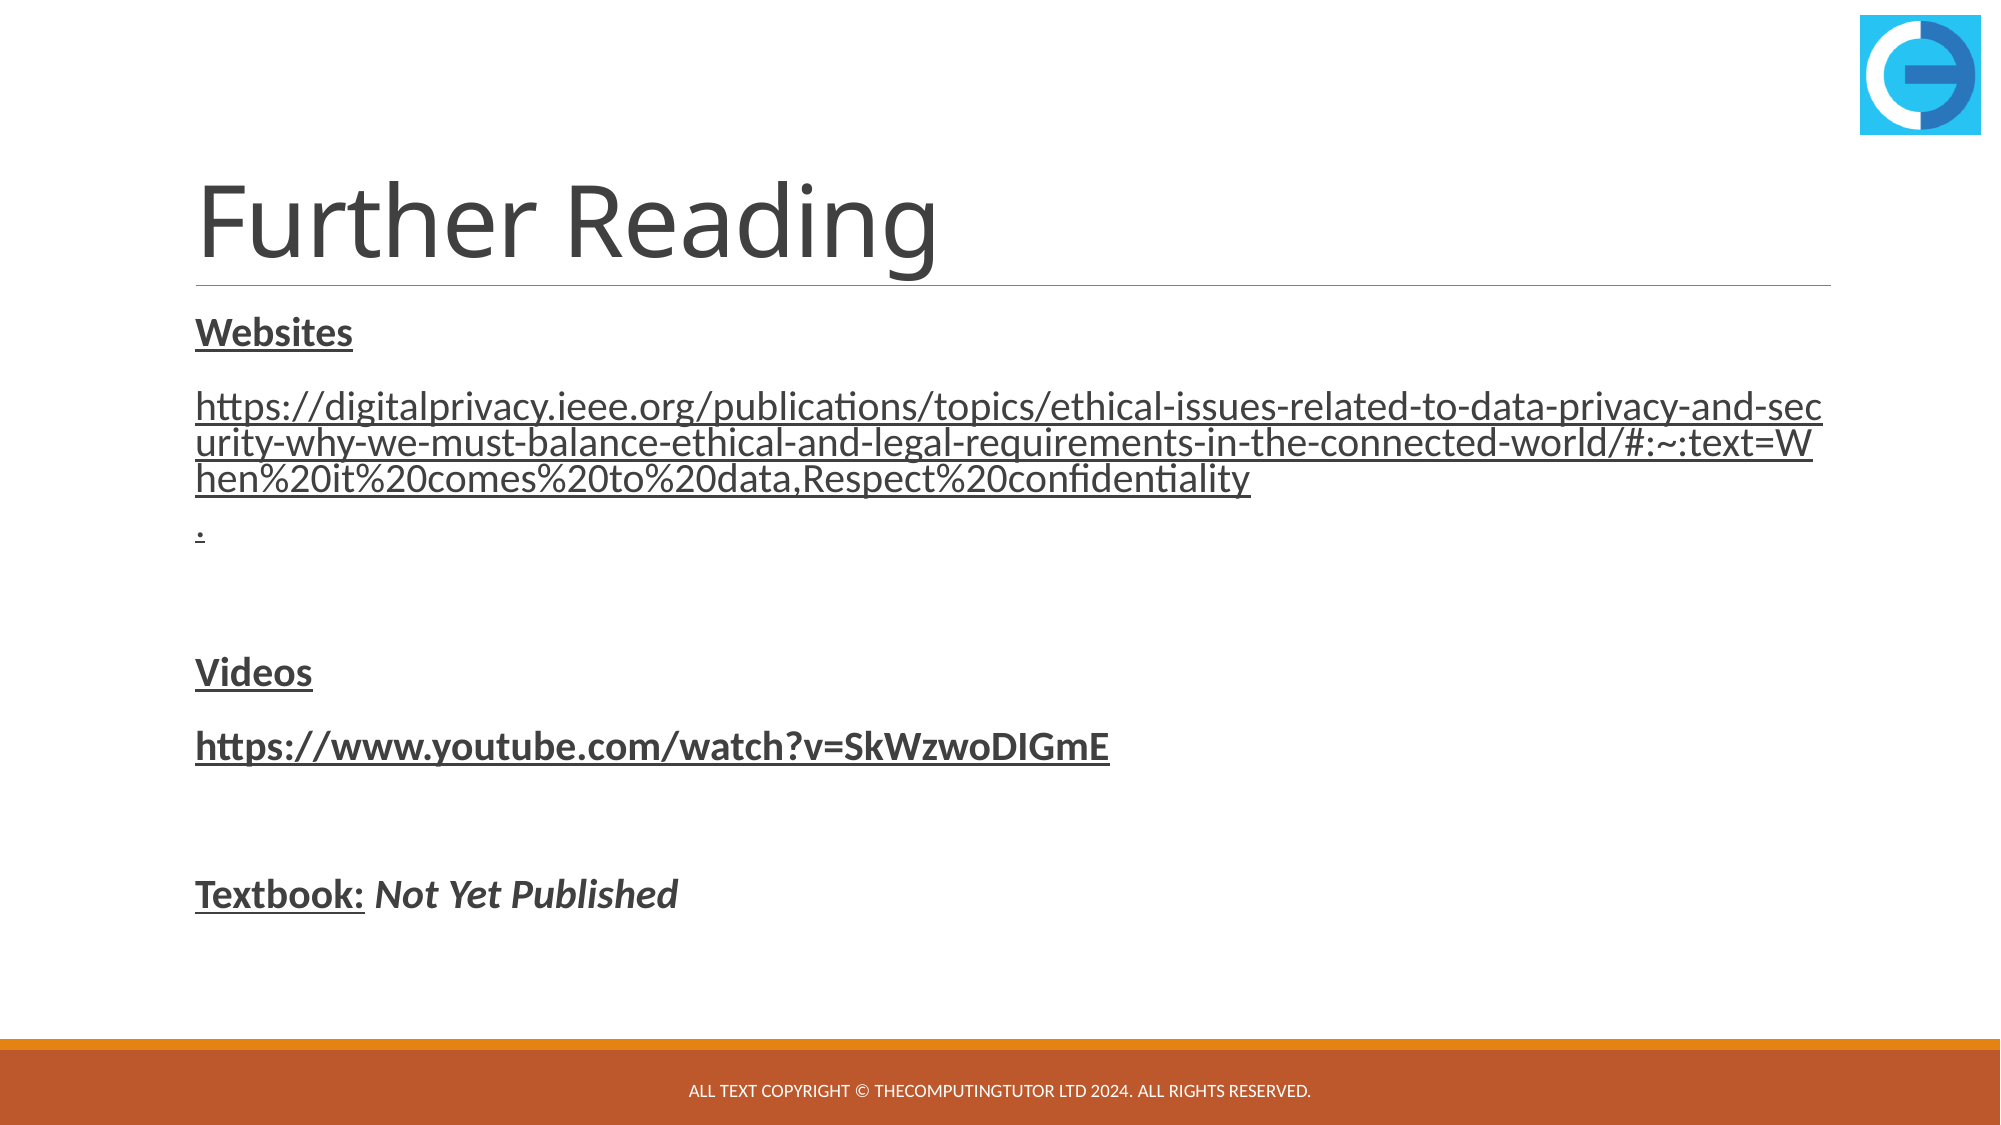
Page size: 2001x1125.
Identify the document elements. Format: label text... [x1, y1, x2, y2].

list Websites https://digitalprivacy.ieee.org/publications/topics/ethical-issues-related-to-data-privacy-and-security-why-we-must-balance-ethical-and-legal-requirements-in-the-connected-world/#:~:text=When%20it%20comes%20to%20data,Respect%20confidentiality. Videos https://www.youtube.com/watch?v=SkWzwoDIGmE Textbook: Not Yet Published [180, 302, 1830, 963]
picture [1860, 15, 1981, 135]
title Further Reading [180, 47, 1830, 285]
footer All text copyright © TheComputingTutor Ltd 2024. All rights Reserved. [604, 1059, 1396, 1120]
